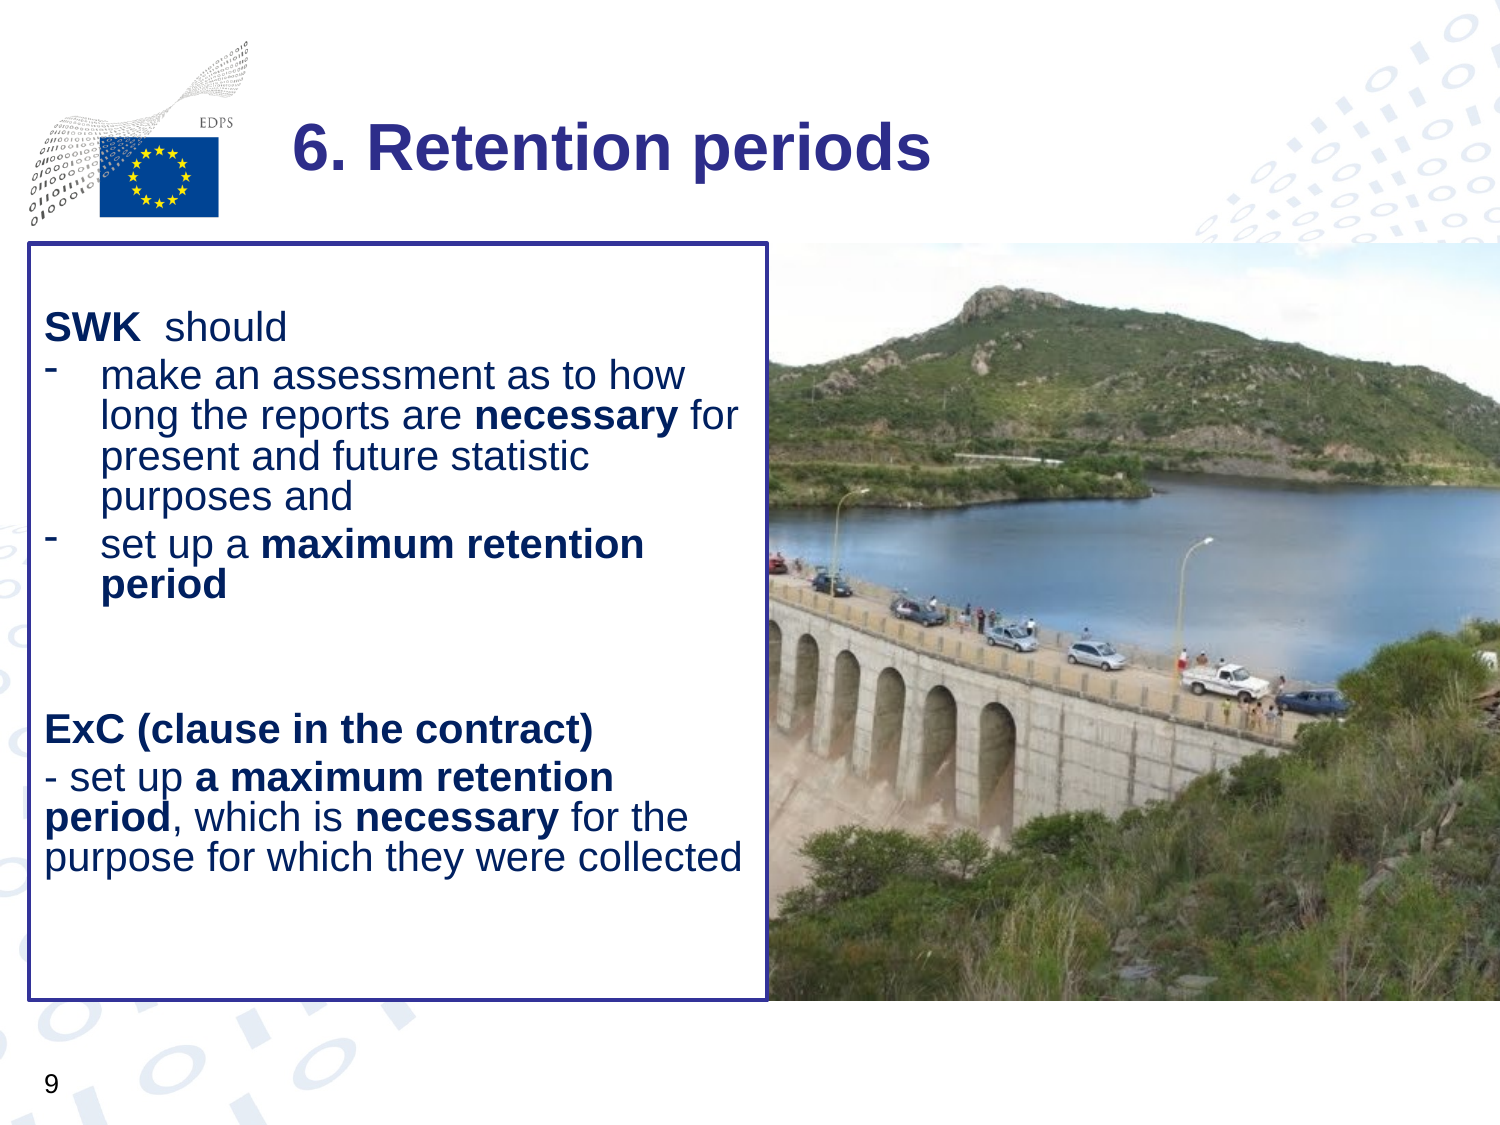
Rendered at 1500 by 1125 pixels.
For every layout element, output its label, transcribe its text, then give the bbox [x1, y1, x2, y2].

title 6. Retention periods [277, 95, 1424, 196]
slide_number 9 [29, 1058, 380, 1125]
picture [0, 0, 1500, 1125]
list SWK should make an assessment as to how long the reports are necessary for present and future statistic purposes and set up a maximum retention period ExC (clause in the contract) - set up a maximum retention period, which is necessary for the purpose for which they were collected [27, 241, 124, 1002]
